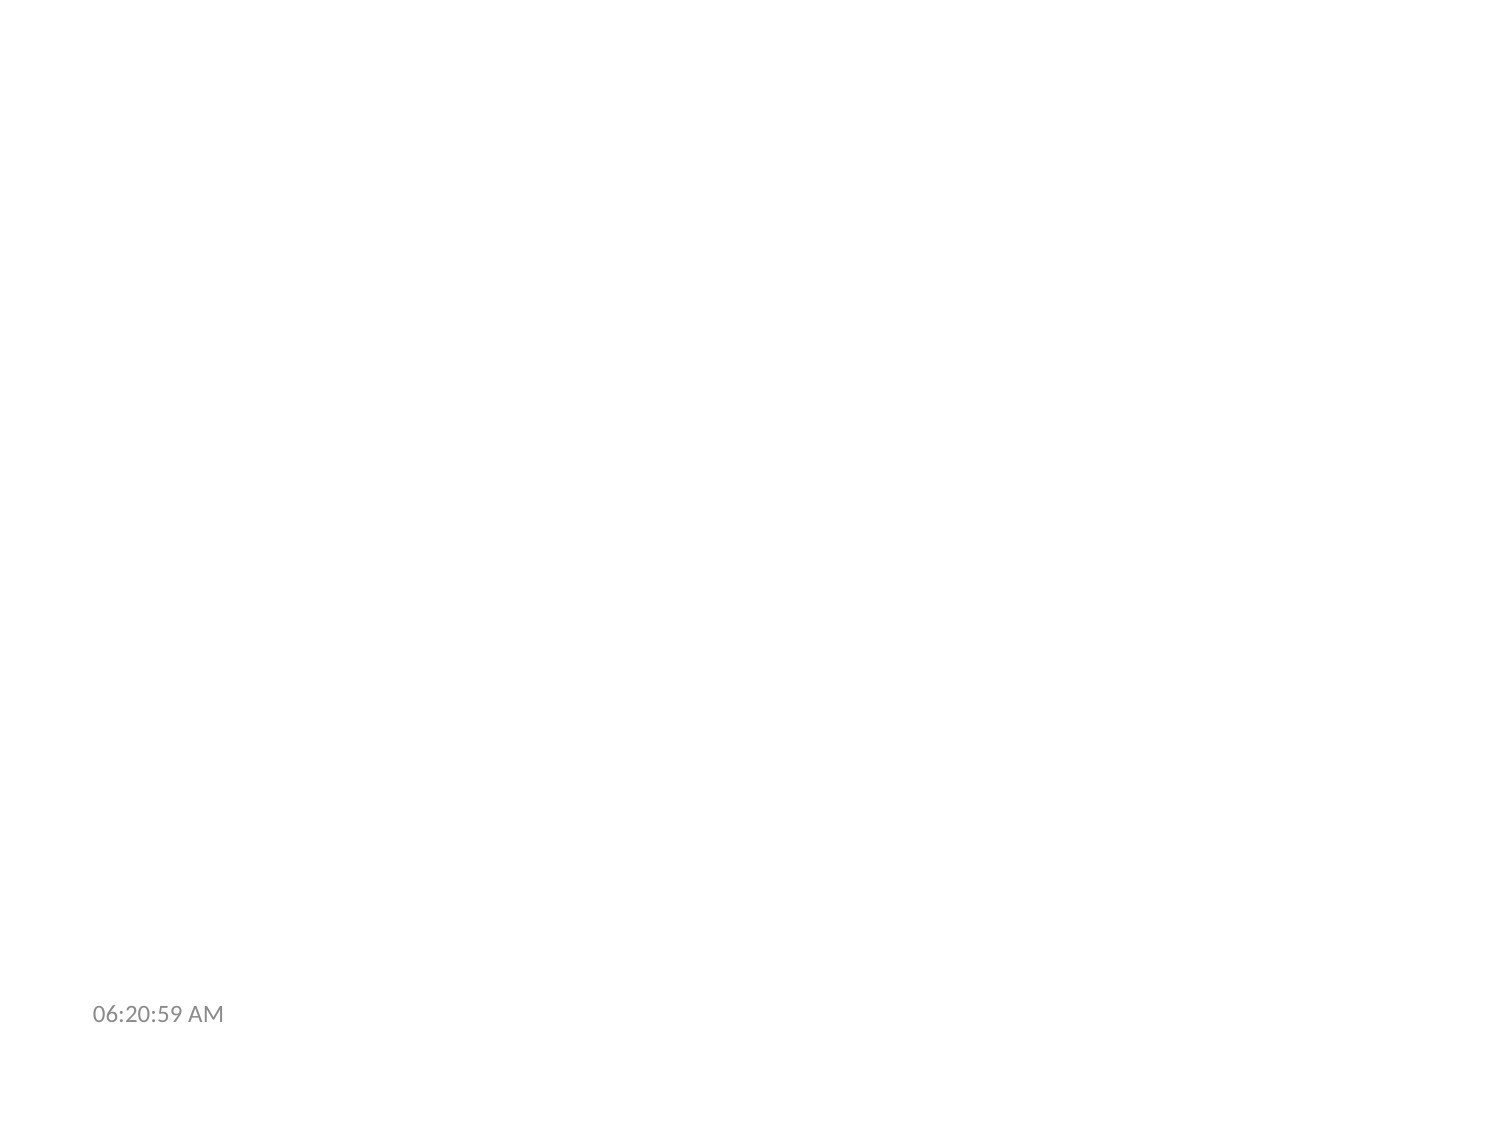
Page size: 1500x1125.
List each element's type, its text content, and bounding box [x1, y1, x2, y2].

text_box 3:35:09 PM [77, 982, 428, 1043]
